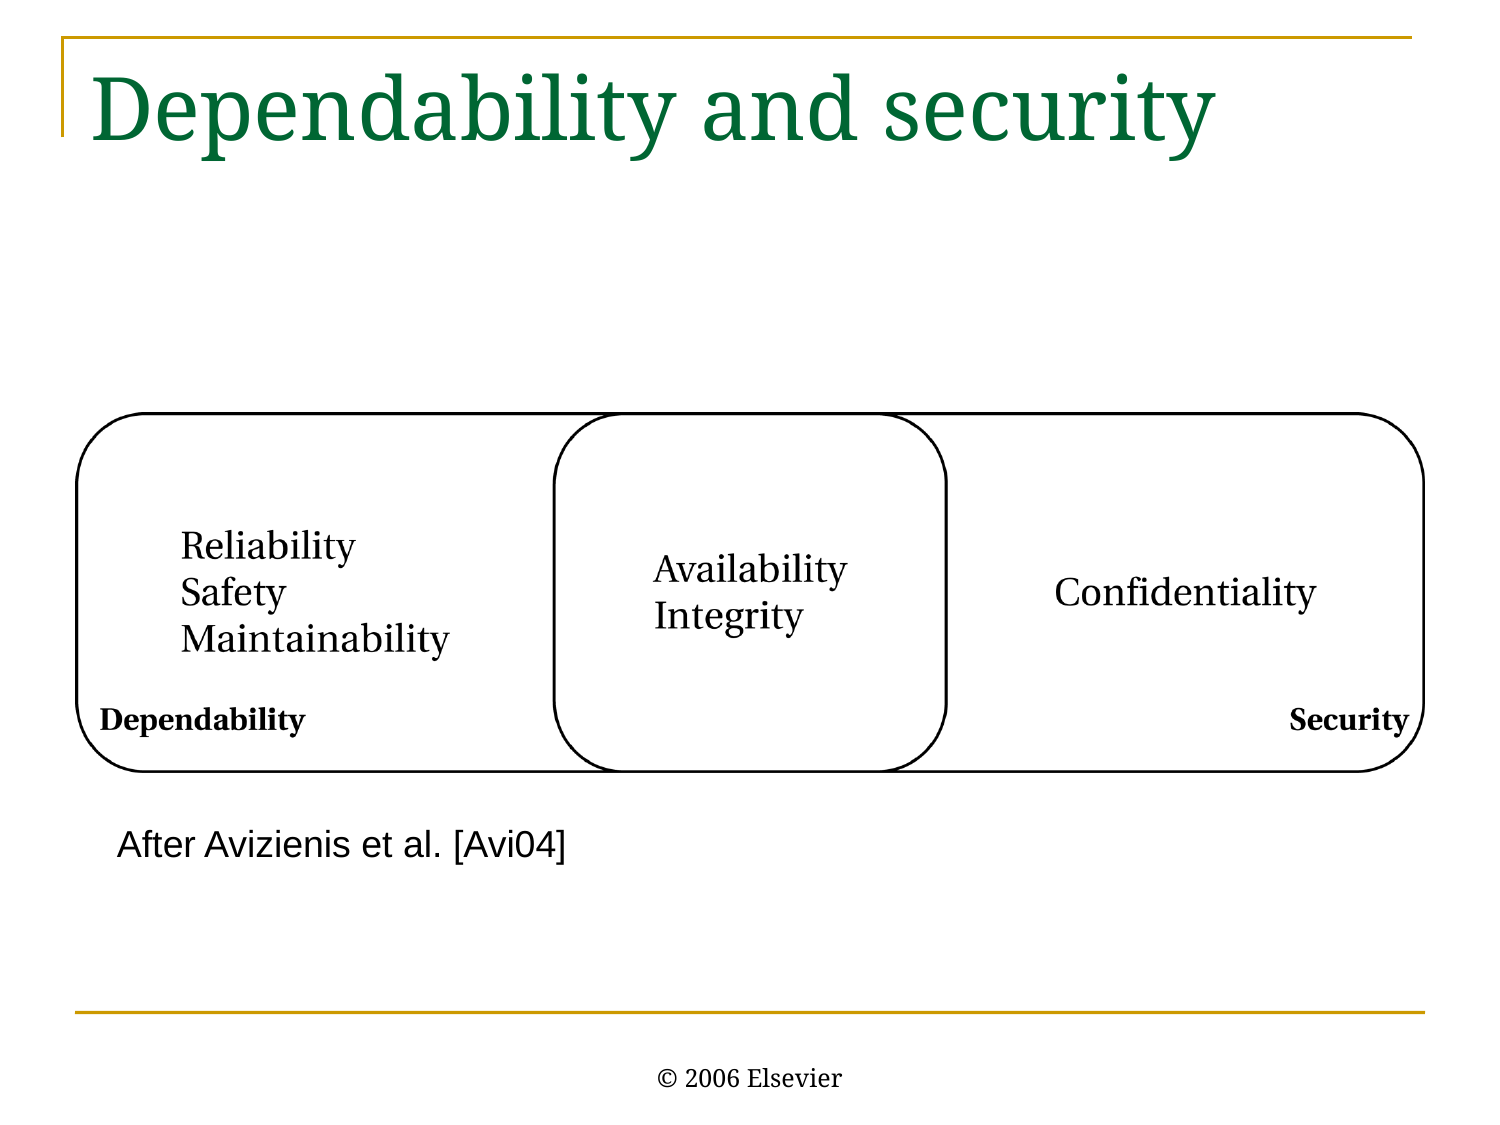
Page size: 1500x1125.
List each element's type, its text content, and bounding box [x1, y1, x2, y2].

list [74, 412, 1426, 773]
text_box After Avizienis et al. [Avi04] [102, 812, 583, 873]
footer © 2006 Elsevier [512, 1025, 988, 1100]
title Dependability and security [75, 45, 1425, 233]
